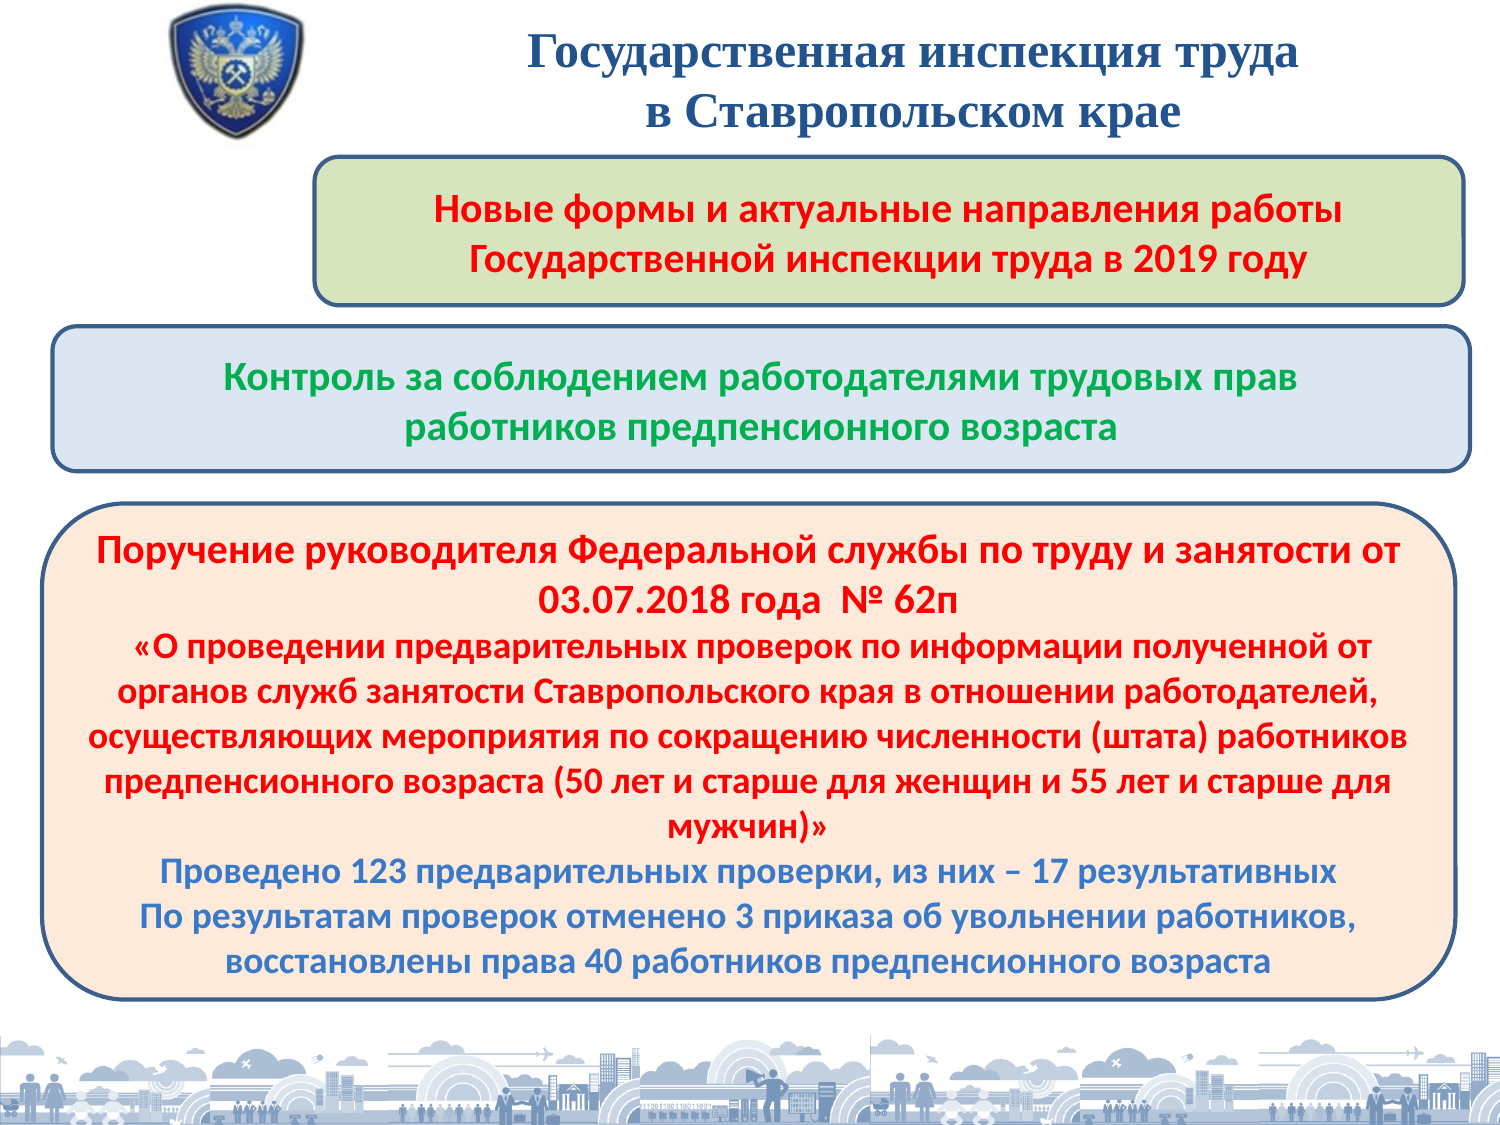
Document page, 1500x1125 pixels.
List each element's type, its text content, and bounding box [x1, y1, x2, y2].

text_box Контроль за соблюдением работодателями трудовых прав работников предпенсионного возраста [50, 324, 1473, 474]
text_box Государственная инспекция труда в Ставропольском крае [477, 10, 1500, 145]
text_box Новые формы и актуальные направления работы Государственной инспекции труда в 2019 году [312, 154, 1466, 308]
text_box Поручение руководителя Федеральной службы по труду и занятости от 03.07.2018 года № 62п «О проведении предварительных проверок по информации полученной от органов служб занятости Ставропольского края в отношении работодателей, осуществляющих мероприятия по сокращению численности (штата) работников предпенсионного возраста (50 лет и старше для женщин и 55 лет и старше для мужчин)» Проведено 123 предварительных проверки, из них – 17 результативных По результатам проверок отменено 3 приказа об увольнении работников, восстановлены права 40 работников предпенсионного возраста [39, 501, 1458, 1002]
picture [0, 0, 473, 157]
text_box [0, 1035, 1500, 1125]
